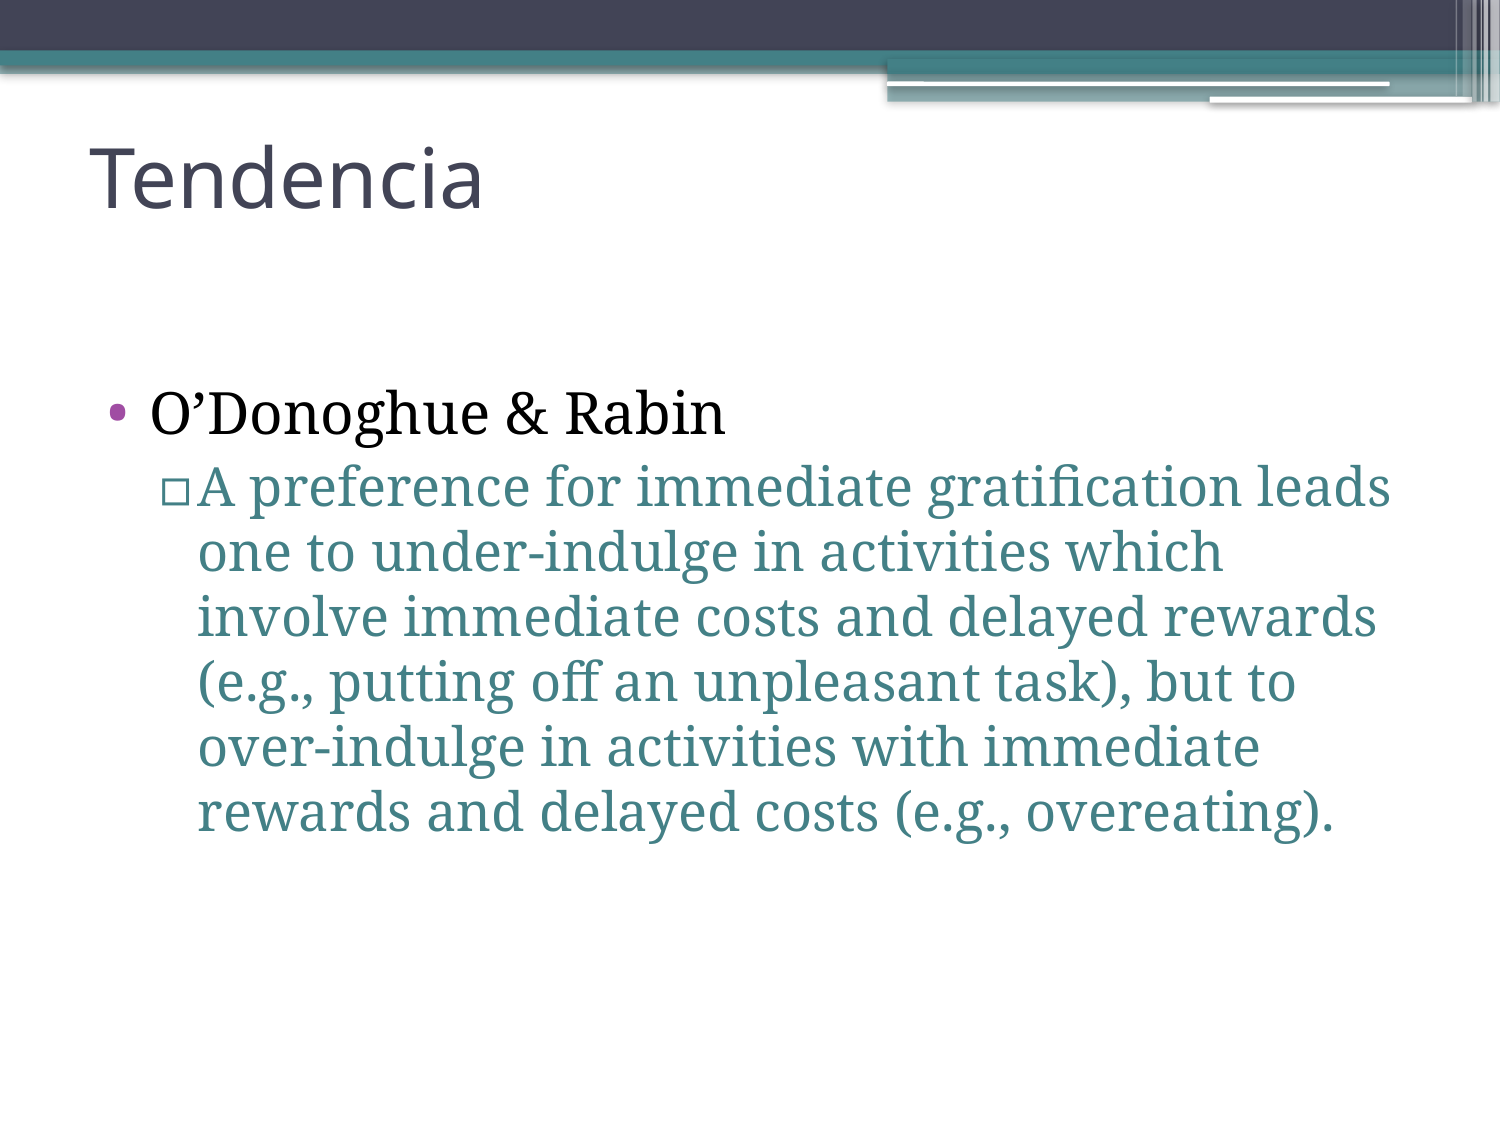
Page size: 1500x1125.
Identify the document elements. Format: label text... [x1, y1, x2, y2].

list O’Donoghue & Rabin A preference for immediate gratification leads one to under-indulge in activities which involve immediate costs and delayed rewards (e.g., putting off an unpleasant task), but to over-indulge in activities with immediate rewards and delayed costs (e.g., overeating). [75, 368, 1425, 1079]
title Tendencia [75, 87, 1425, 263]
